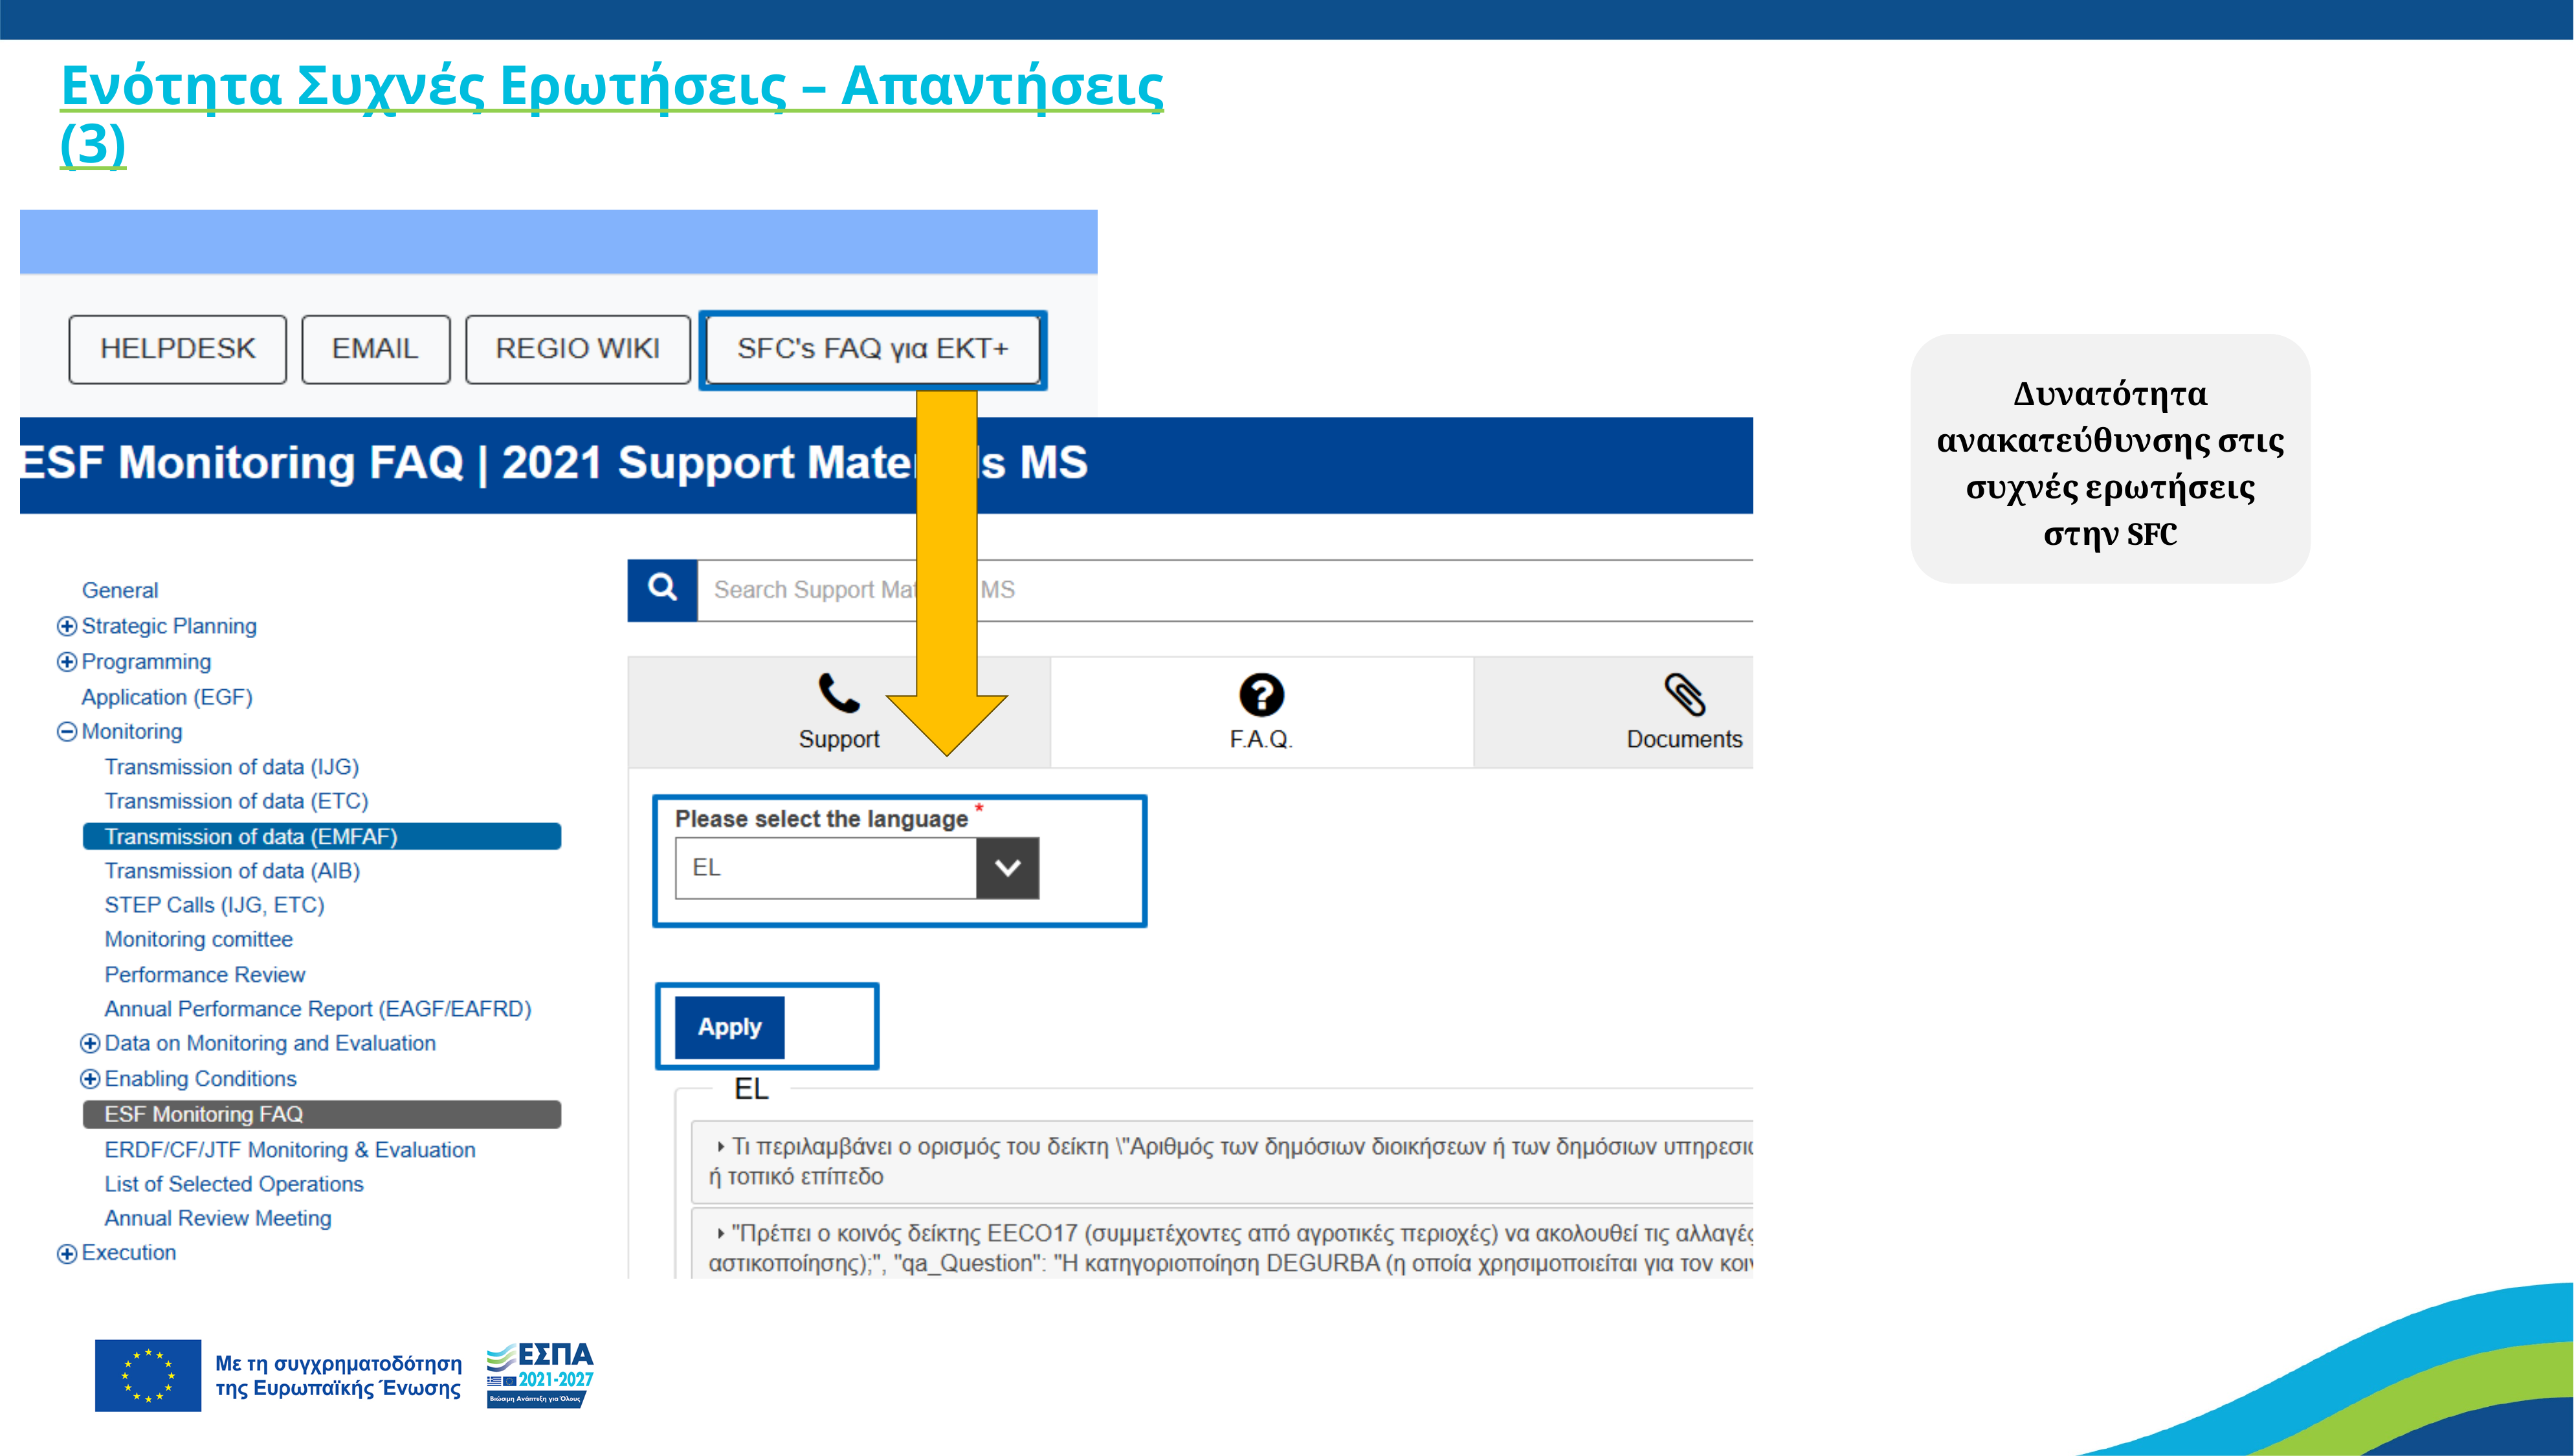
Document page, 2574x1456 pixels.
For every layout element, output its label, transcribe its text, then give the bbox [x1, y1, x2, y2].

picture [0, 0, 2573, 1456]
picture [2087, 1341, 2573, 1456]
text_box Δυνατότητα ανακατεύθυνσης στις συχνές ερωτήσεις στην SFC [1909, 332, 2313, 585]
text_box Ενότητα Συχνές Ερωτήσεις – Απαντήσεις (3) [50, 48, 1228, 184]
